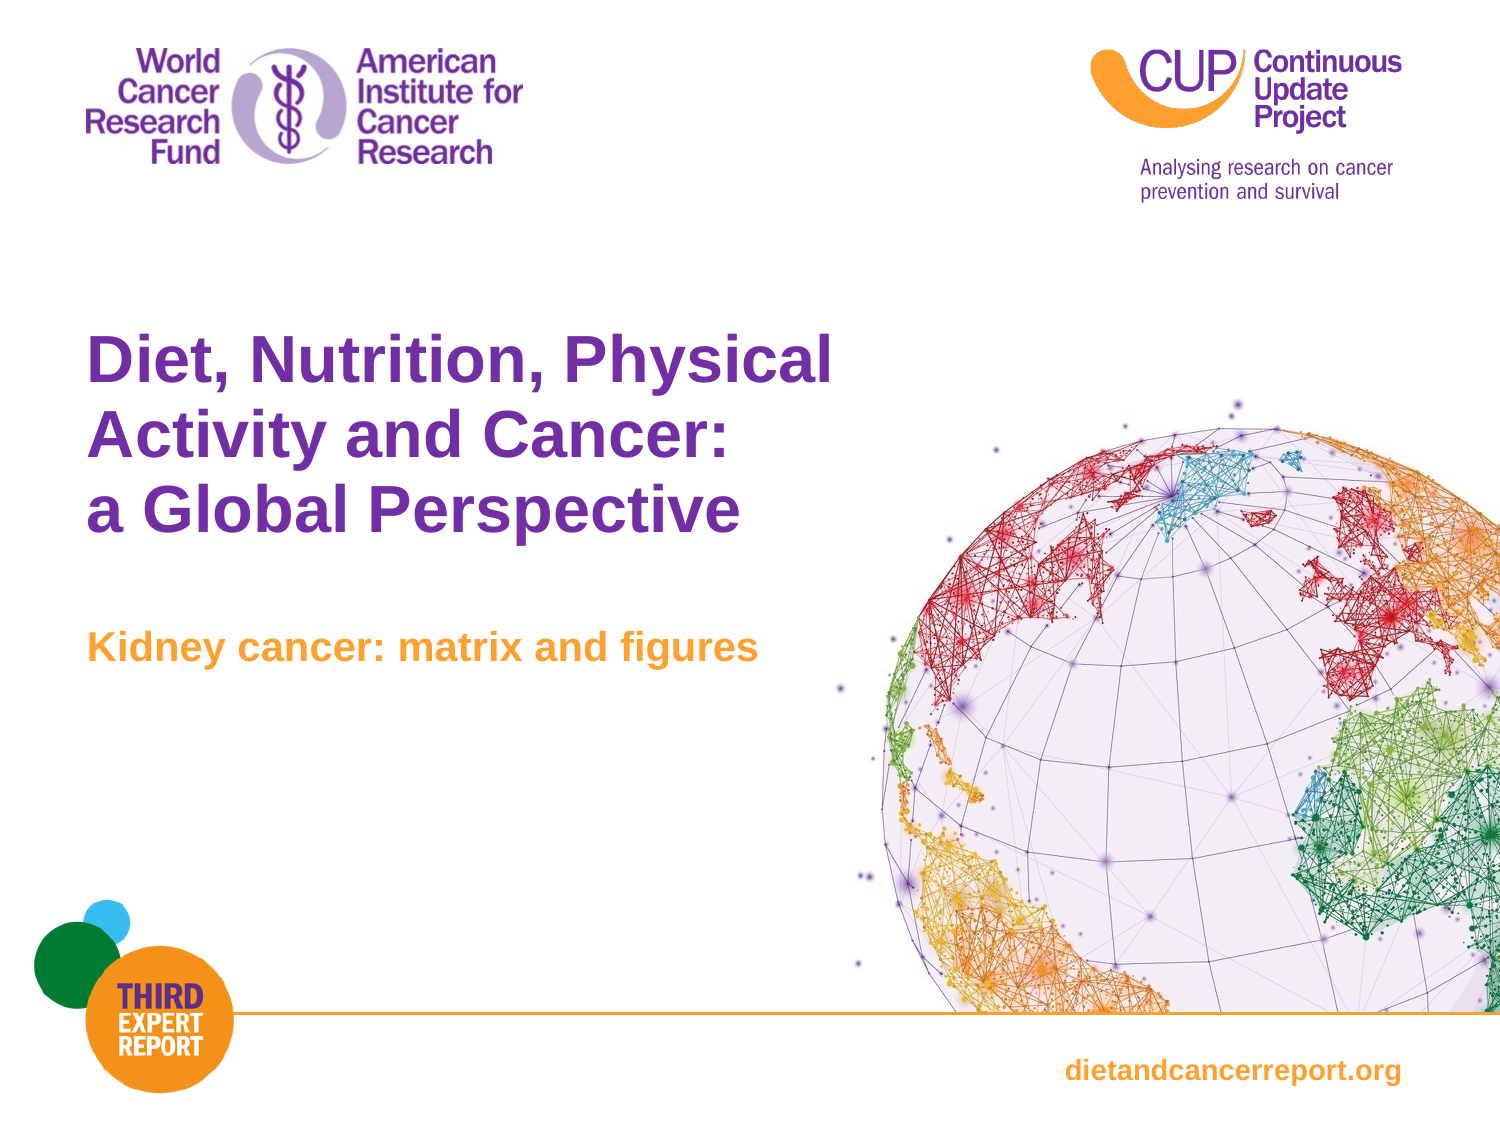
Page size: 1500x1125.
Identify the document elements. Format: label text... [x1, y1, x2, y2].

picture [2, 865, 265, 1125]
picture [1089, 48, 1403, 203]
picture [833, 396, 1500, 1012]
list Kidney cancer: matrix and figures [86, 595, 826, 711]
picture [86, 48, 523, 164]
